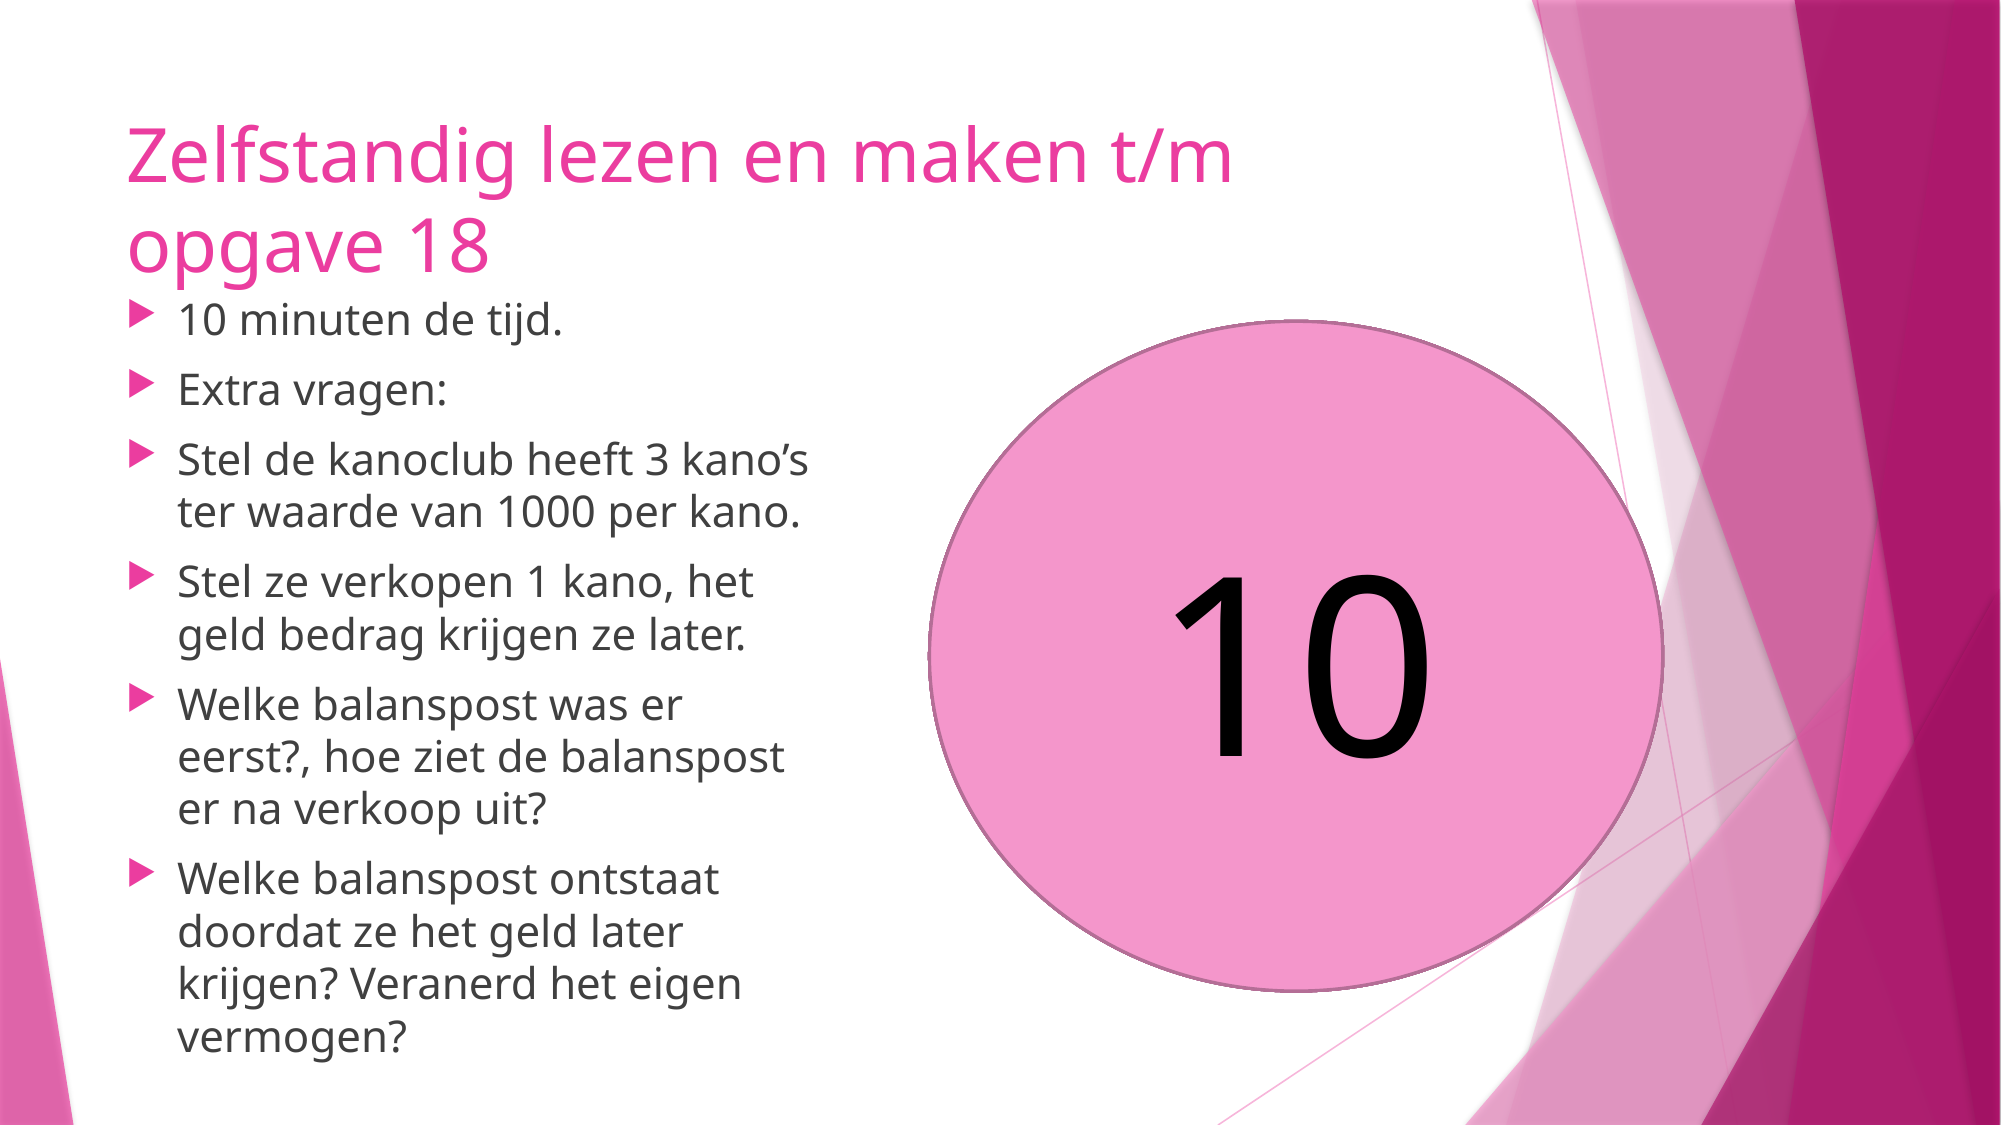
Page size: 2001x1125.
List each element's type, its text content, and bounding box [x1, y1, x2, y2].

title Zelfstandig lezen en maken t/m opgave 18 [111, 99, 1522, 317]
list 10 minuten de tijd. Extra vragen: Stel de kanoclub heeft 3 kano’s ter waarde van 1000 per kano. Stel ze verkopen 1 kano, het geld bedrag krijgen ze later. Welke balanspost was er eerst?, hoe ziet de balanspost er na verkoop uit? Welke balanspost ontstaat doordat ze het geld later krijgen? Veranerd het eigen vermogen? [111, 284, 831, 1090]
text_box 10 [927, 319, 1665, 993]
